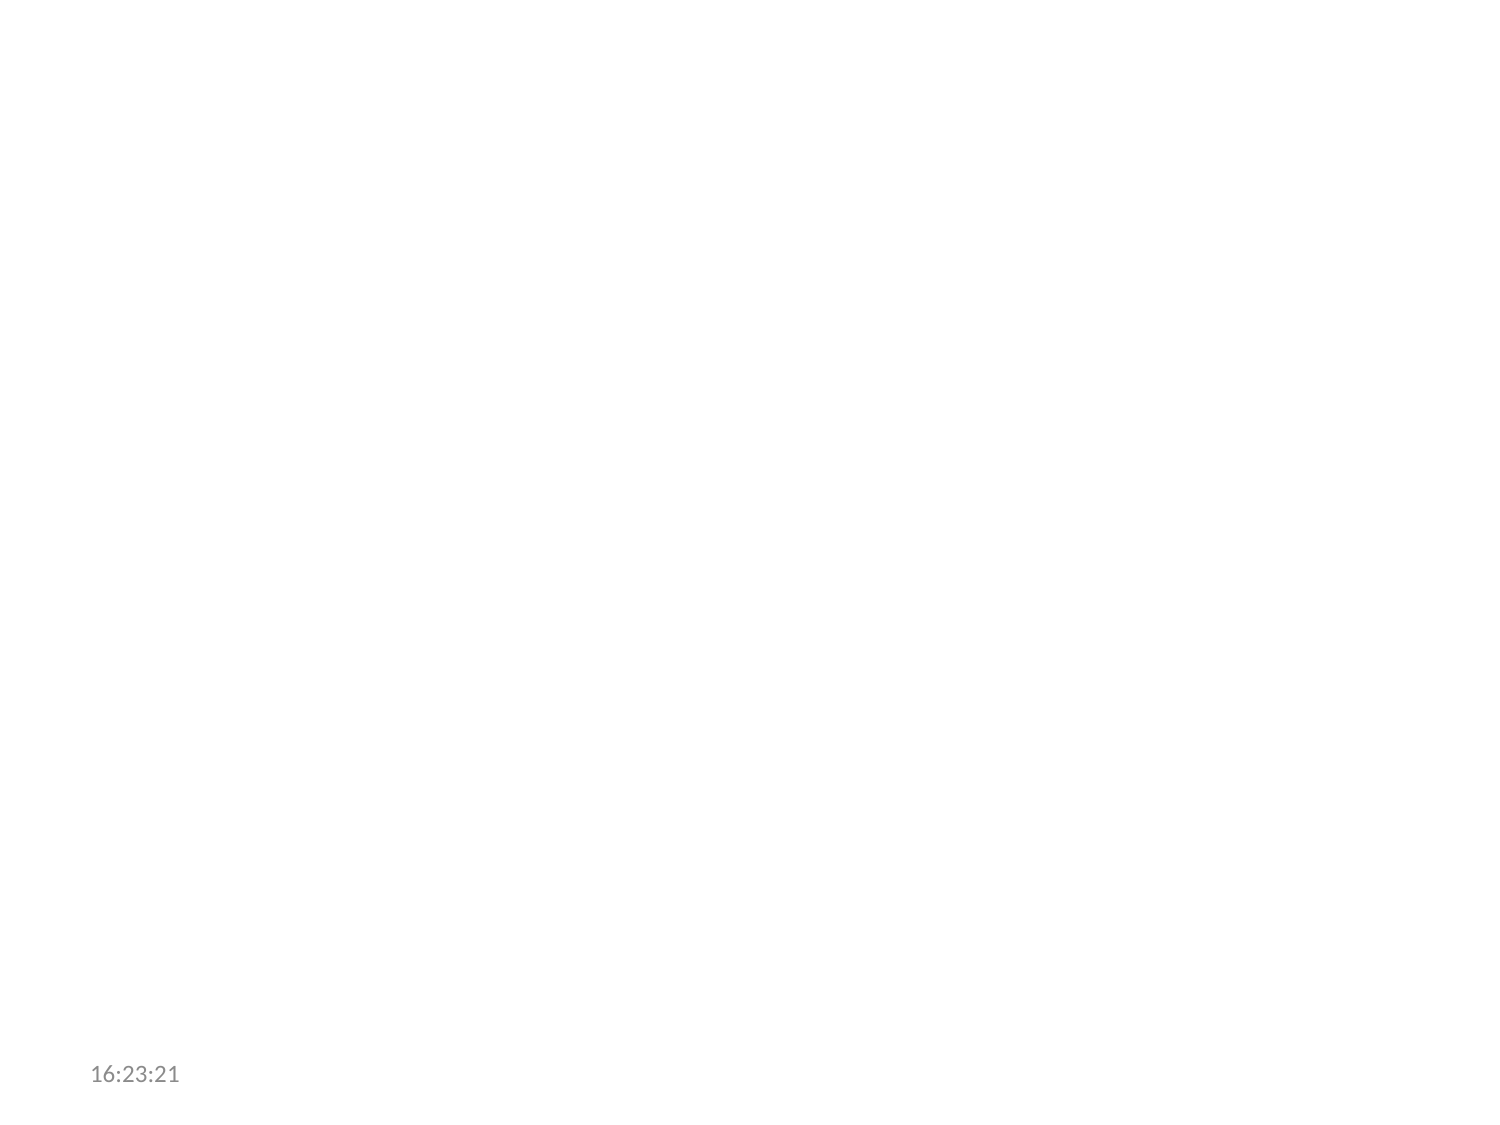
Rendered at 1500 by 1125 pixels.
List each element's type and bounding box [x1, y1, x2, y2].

slide_number [75, 1042, 425, 1103]
